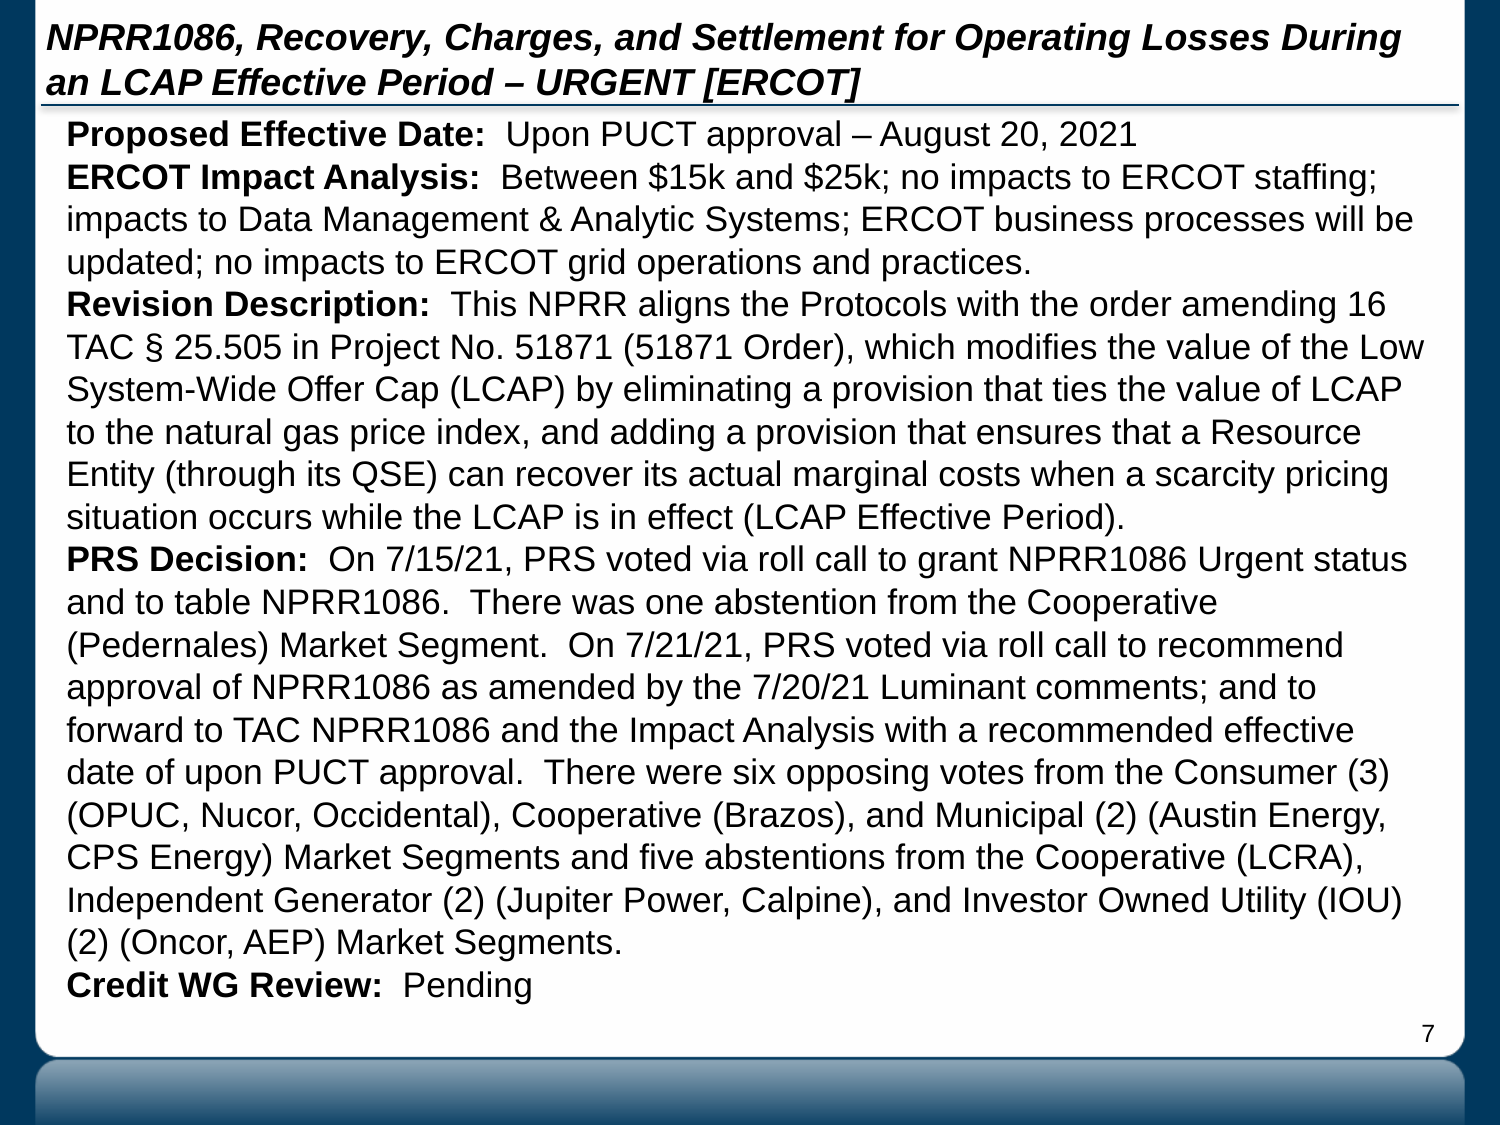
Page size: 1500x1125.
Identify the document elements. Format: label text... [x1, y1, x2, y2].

text_box Proposed Effective Date: Upon PUCT approval – August 20, 2021 ERCOT Impact Analysis: Between $15k and $25k; no impacts to ERCOT staffing; impacts to Data Management & Analytic Systems; ERCOT business processes will be updated; no impacts to ERCOT grid operations and practices. Revision Description: This NPRR aligns the Protocols with the order amending 16 TAC § 25.505 in Project No. 51871 (51871 Order), which modifies the value of the Low System-Wide Offer Cap (LCAP) by eliminating a provision that ties the value of LCAP to the natural gas price index, and adding a provision that ensures that a Resource Entity (through its QSE) can recover its actual marginal costs when a scarcity pricing situation occurs while the LCAP is in effect (LCAP Effective Period). PRS Decision: On 7/15/21, PRS voted via roll call to grant NPRR1086 Urgent status and to table NPRR1086. There was one abstention from the Cooperative (Pedernales) Market Segment. On 7/21/21, PRS voted via roll call to recommend approval of NPRR1086 as amended by the 7/20/21 Luminant comments; and to forward to TAC NPRR1086 and the Impact Analysis with a recommended effective date of upon PUCT approval. There were six opposing votes from the Consumer (3) (OPUC, Nucor, Occidental), Cooperative (Brazos), and Municipal (2) (Austin Energy, CPS Energy) Market Segments and five abstentions from the Cooperative (LCRA), Independent Generator (2) (Jupiter Power, Calpine), and Investor Owned Utility (IOU) (2) (Oncor, AEP) Market Segments. Credit WG Review: Pending [51, 103, 1444, 1012]
picture [35, 0, 1465, 1125]
title NPRR1086, Recovery, Charges, and Settlement for Operating Losses During an LCAP Effective Period – URGENT [ERCOT] [31, 20, 1464, 97]
